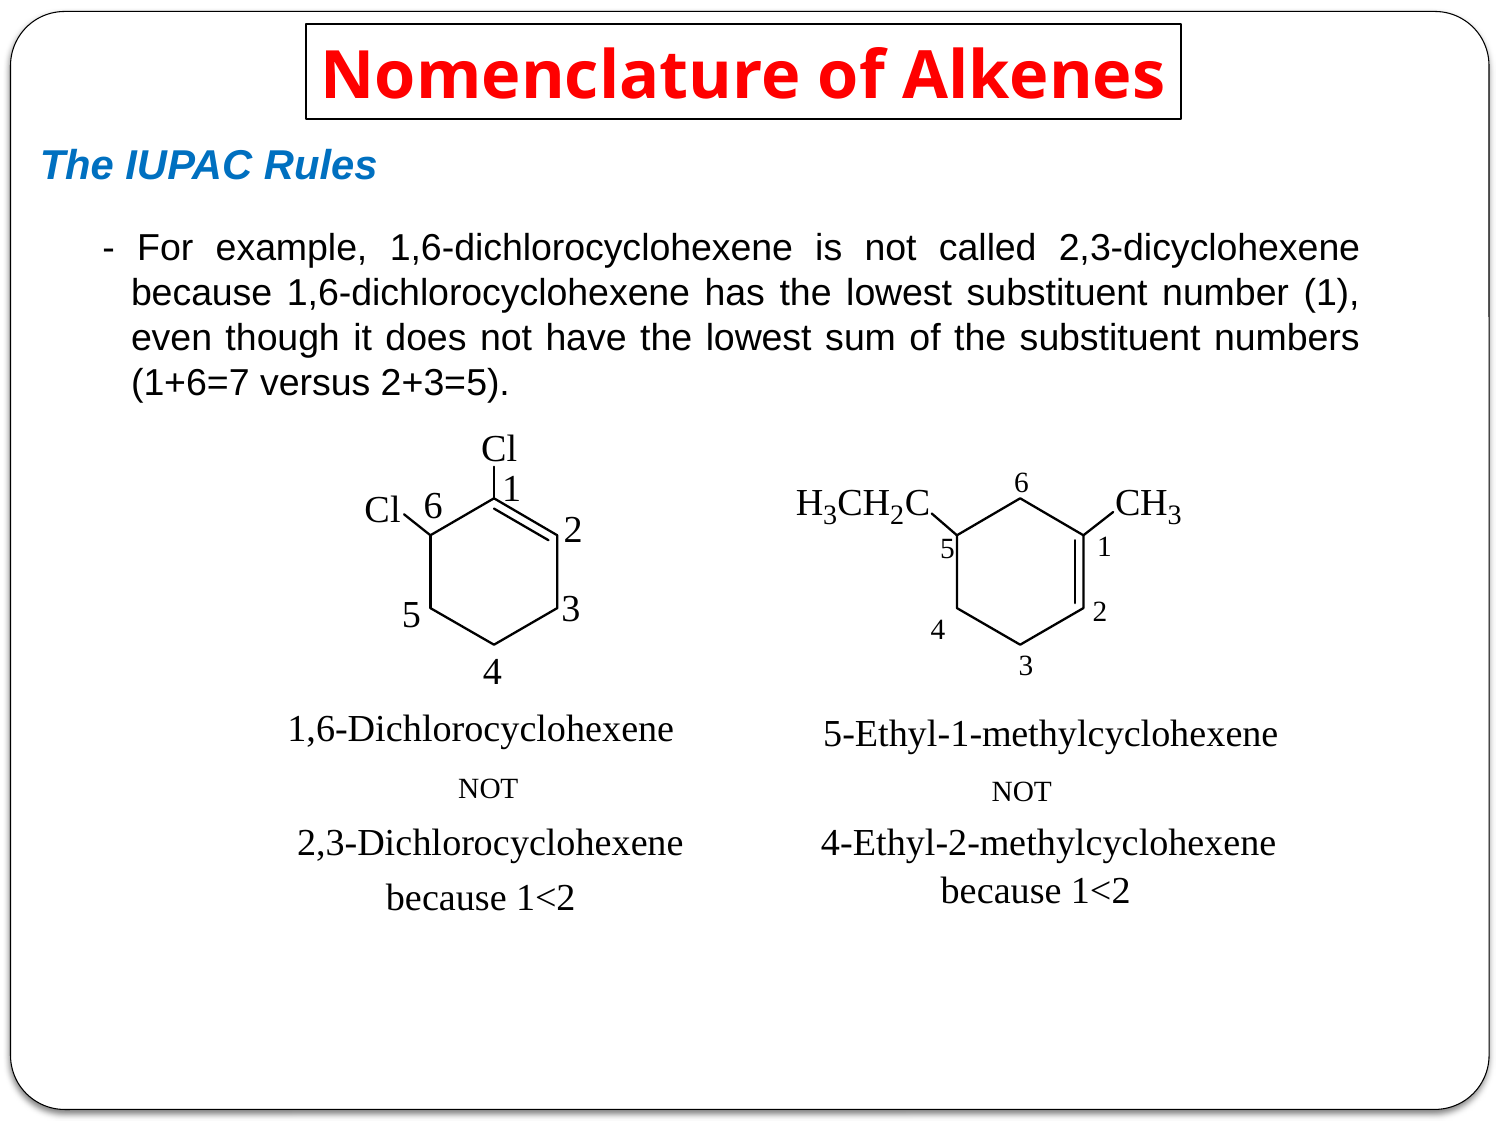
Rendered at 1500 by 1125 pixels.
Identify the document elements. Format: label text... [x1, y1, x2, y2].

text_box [287, 431, 1279, 920]
text_box - For example, 1,6-dichlorocyclohexene is not called 2,3-dicyclohexene because 1,6-dichlorocyclohexene has the lowest substituent number (1), even though it does not have the lowest sum of the substituent numbers (1+6=7 versus 2+3=5). [87, 215, 1375, 411]
text_box Nomenclature of Alkenes [305, 23, 1182, 120]
text_box The IUPAC Rules [24, 130, 450, 196]
